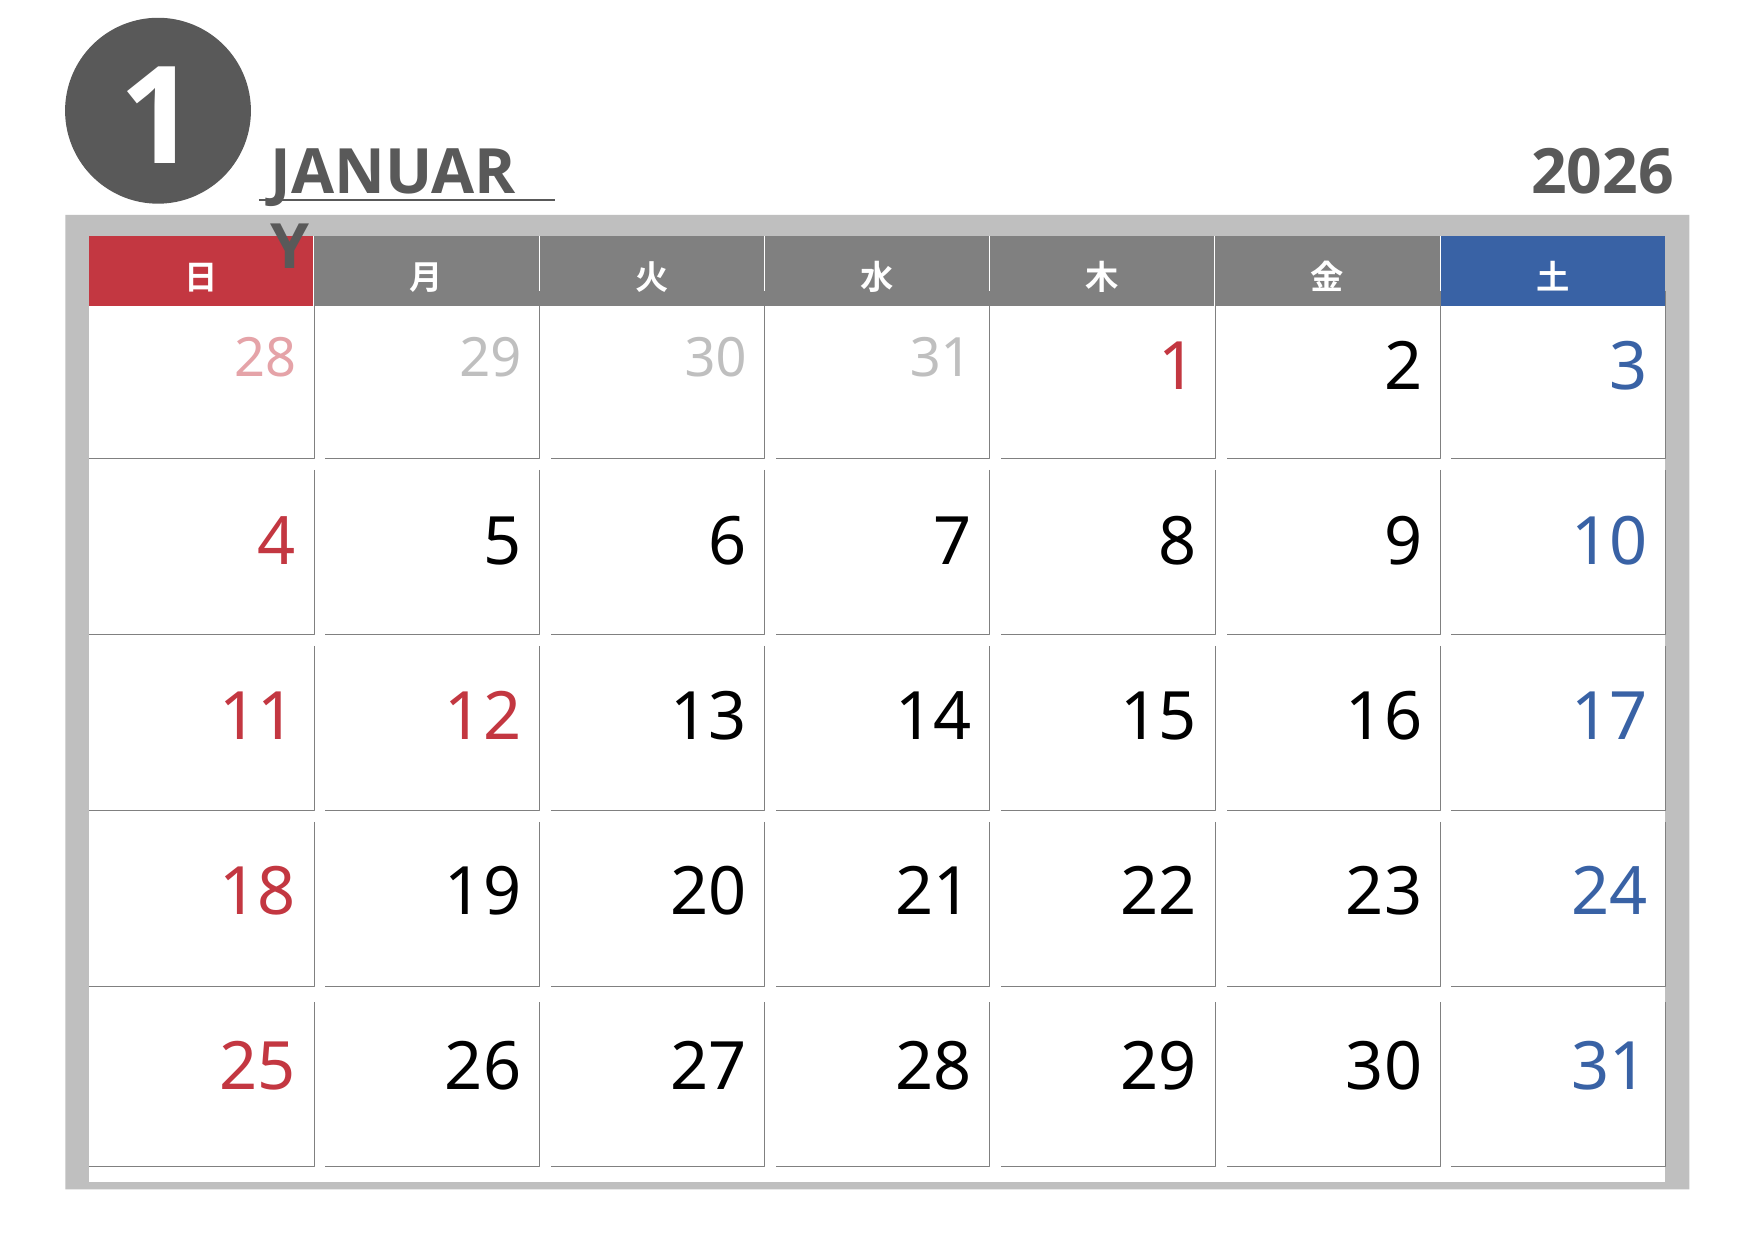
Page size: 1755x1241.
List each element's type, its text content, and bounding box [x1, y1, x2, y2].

table_header 火 [540, 236, 764, 286]
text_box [88, 290, 1666, 1167]
text_box 1 [104, 21, 212, 199]
table_header 土 [1441, 236, 1665, 288]
table_header 水 [765, 236, 989, 286]
text_box [64, 213, 1691, 1191]
table_header 月 [314, 236, 539, 286]
text_box JANUARY [255, 124, 559, 215]
table_header 木 [990, 236, 1214, 286]
table_header 金 [1215, 236, 1440, 286]
table_header 日 [89, 236, 313, 288]
